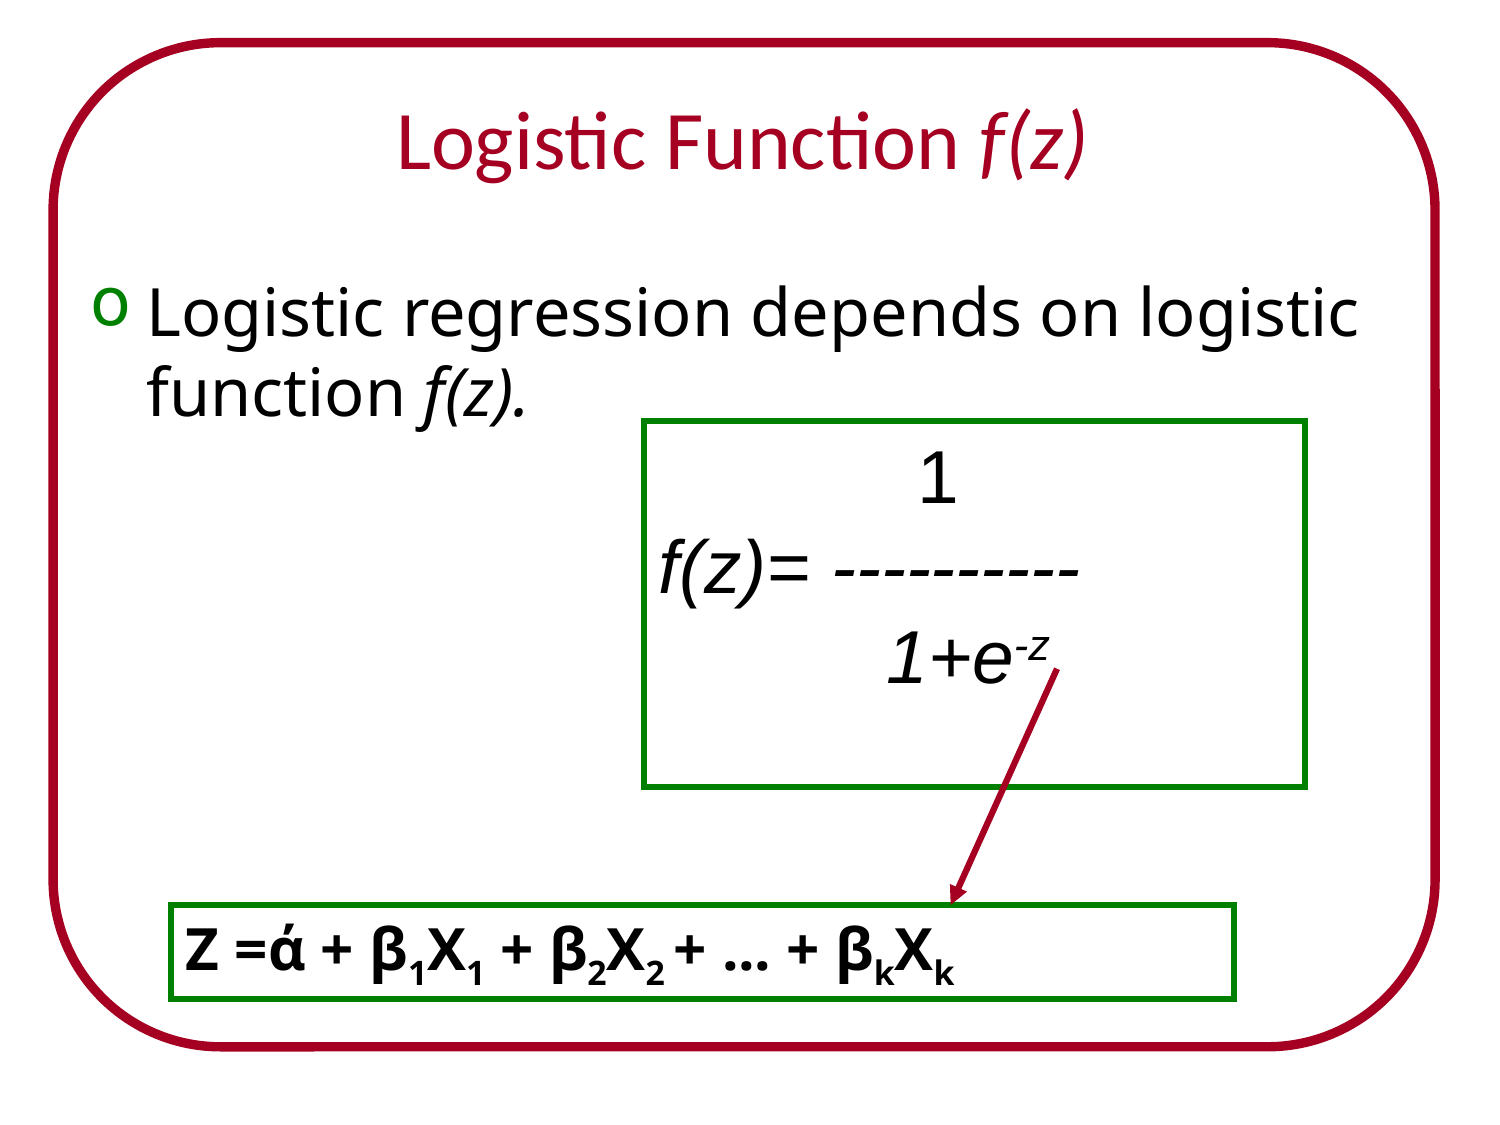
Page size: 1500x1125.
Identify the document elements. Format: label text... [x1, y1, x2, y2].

text_box 1 f(z)= ---------- 1+e-z [643, 420, 1306, 787]
text_box [950, 668, 1058, 905]
list Logistic regression depends on logistic function f(z). [74, 262, 1426, 1012]
text_box Z =ά + β1X1 + β2X2 + ... + βkXk [171, 904, 1235, 1000]
title Logistic Function f(z) [76, 42, 1428, 231]
